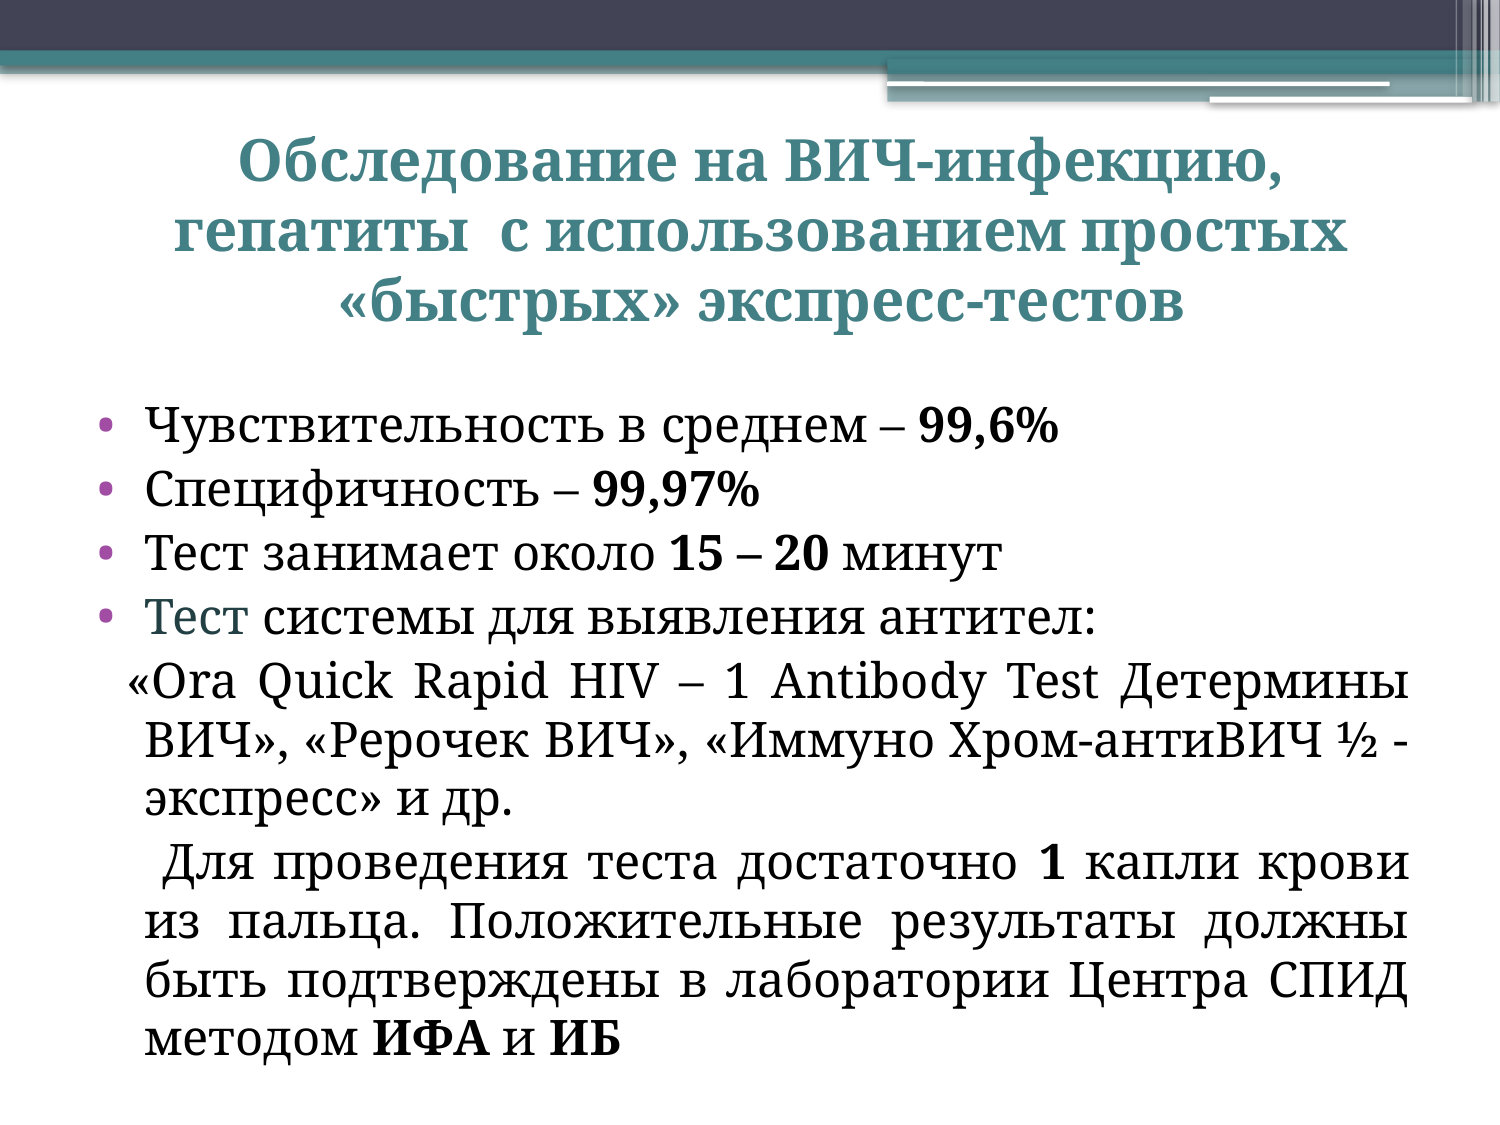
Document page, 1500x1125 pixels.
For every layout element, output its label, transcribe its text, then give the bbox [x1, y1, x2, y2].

title Обследование на ВИЧ-инфекцию, гепатиты с использованием простых «быстрых» экспресс-тестов [82, 152, 1442, 305]
list Чувствительность в среднем – 99,6% Специфичность – 99,97% Тест занимает около 15 – 20 минут Тест системы для выявления антител: «Ora Quick Rapid HIV – 1 Antibody Test Детермины ВИЧ», «Рерочек ВИЧ», «Иммуно Хром-антиВИЧ ½ - экспресс» и др. Для проведения теста достаточно 1 капли крови из пальца. Положительные результаты должны быть подтверждены в лаборатории Центра СПИД методом ИФА и ИБ [75, 386, 1425, 1079]
